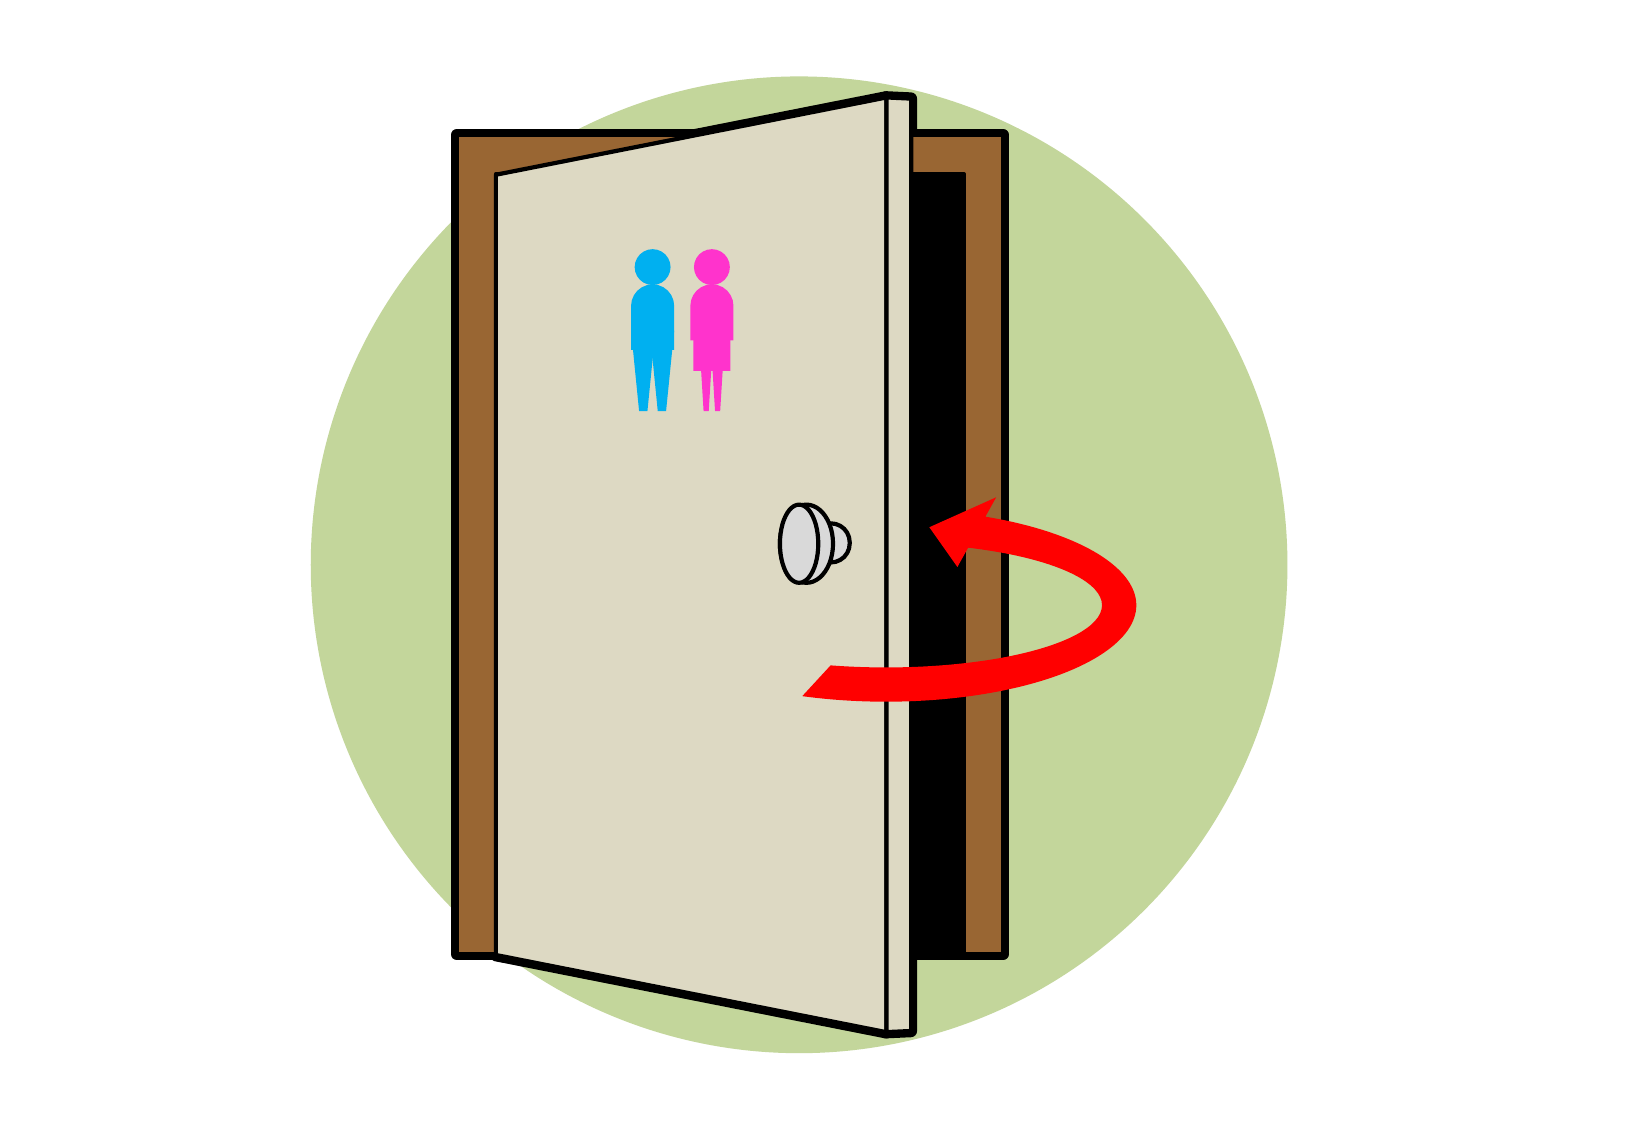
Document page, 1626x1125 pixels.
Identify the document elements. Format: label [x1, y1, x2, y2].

text_box [310, 76, 1288, 1054]
